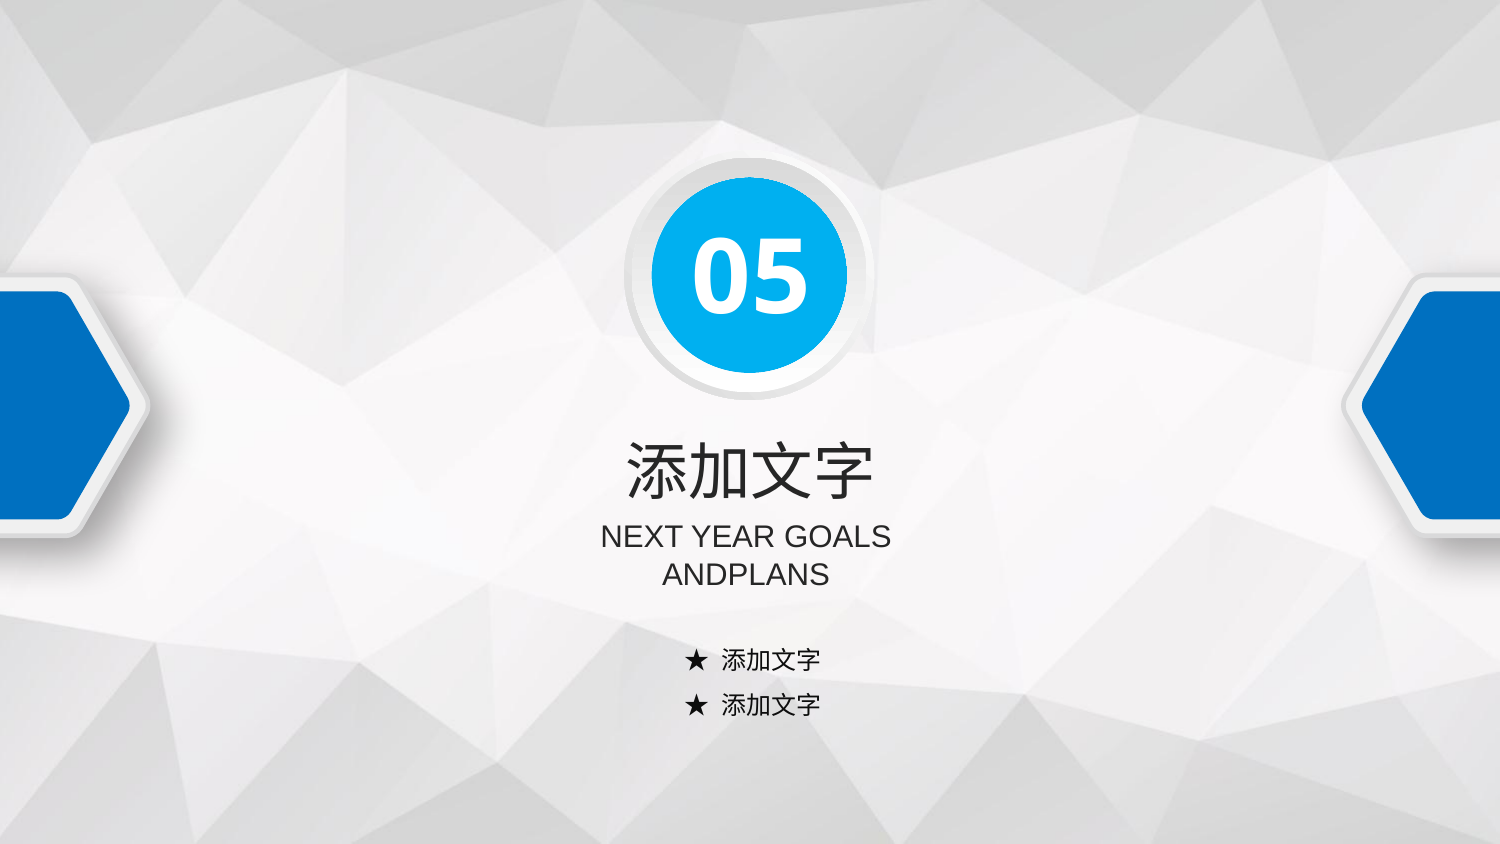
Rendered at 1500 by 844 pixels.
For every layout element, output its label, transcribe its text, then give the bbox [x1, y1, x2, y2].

picture [0, 0, 1500, 844]
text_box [0, 274, 150, 537]
text_box NEXT YEAR GOALS ANDPLANS [555, 504, 937, 604]
text_box ★ 添加文字 ★ 添加文字 [562, 622, 944, 728]
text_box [1342, 274, 1500, 537]
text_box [619, 149, 883, 401]
text_box 添加文字 [503, 421, 998, 517]
